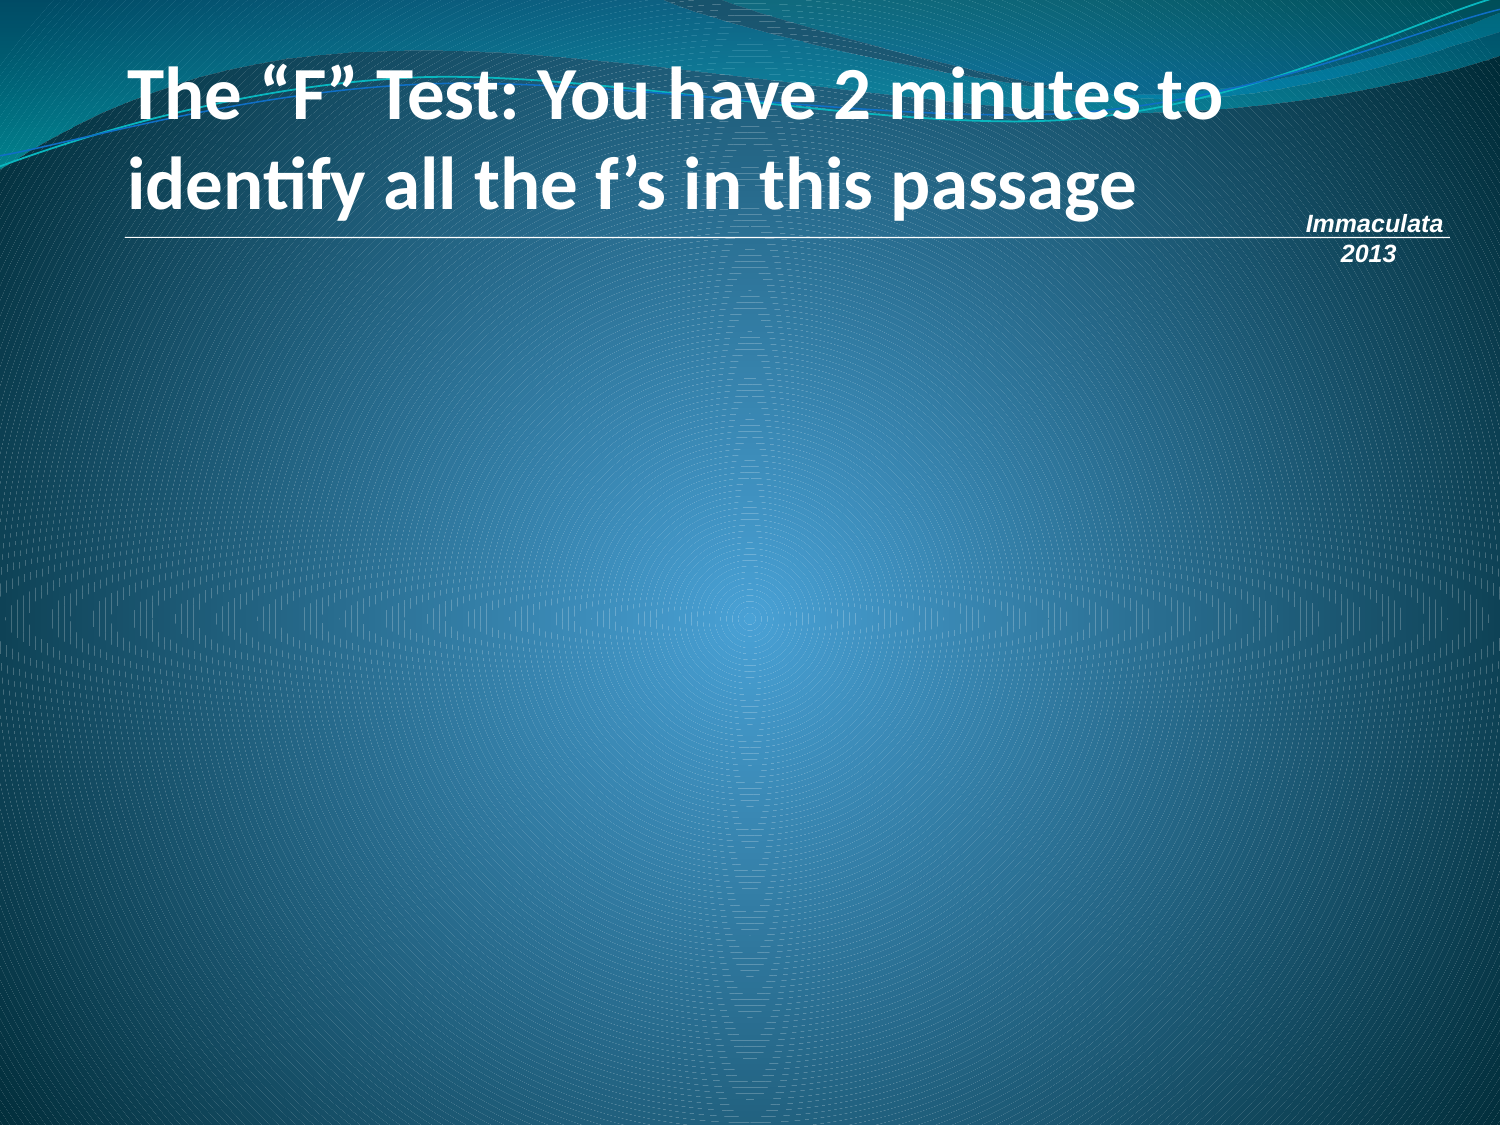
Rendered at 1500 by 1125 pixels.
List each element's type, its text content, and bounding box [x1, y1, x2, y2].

text_box The “F” Test: You have 2 minutes to identify all the f’s in this passage [112, 37, 1450, 233]
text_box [124, 199, 1460, 276]
